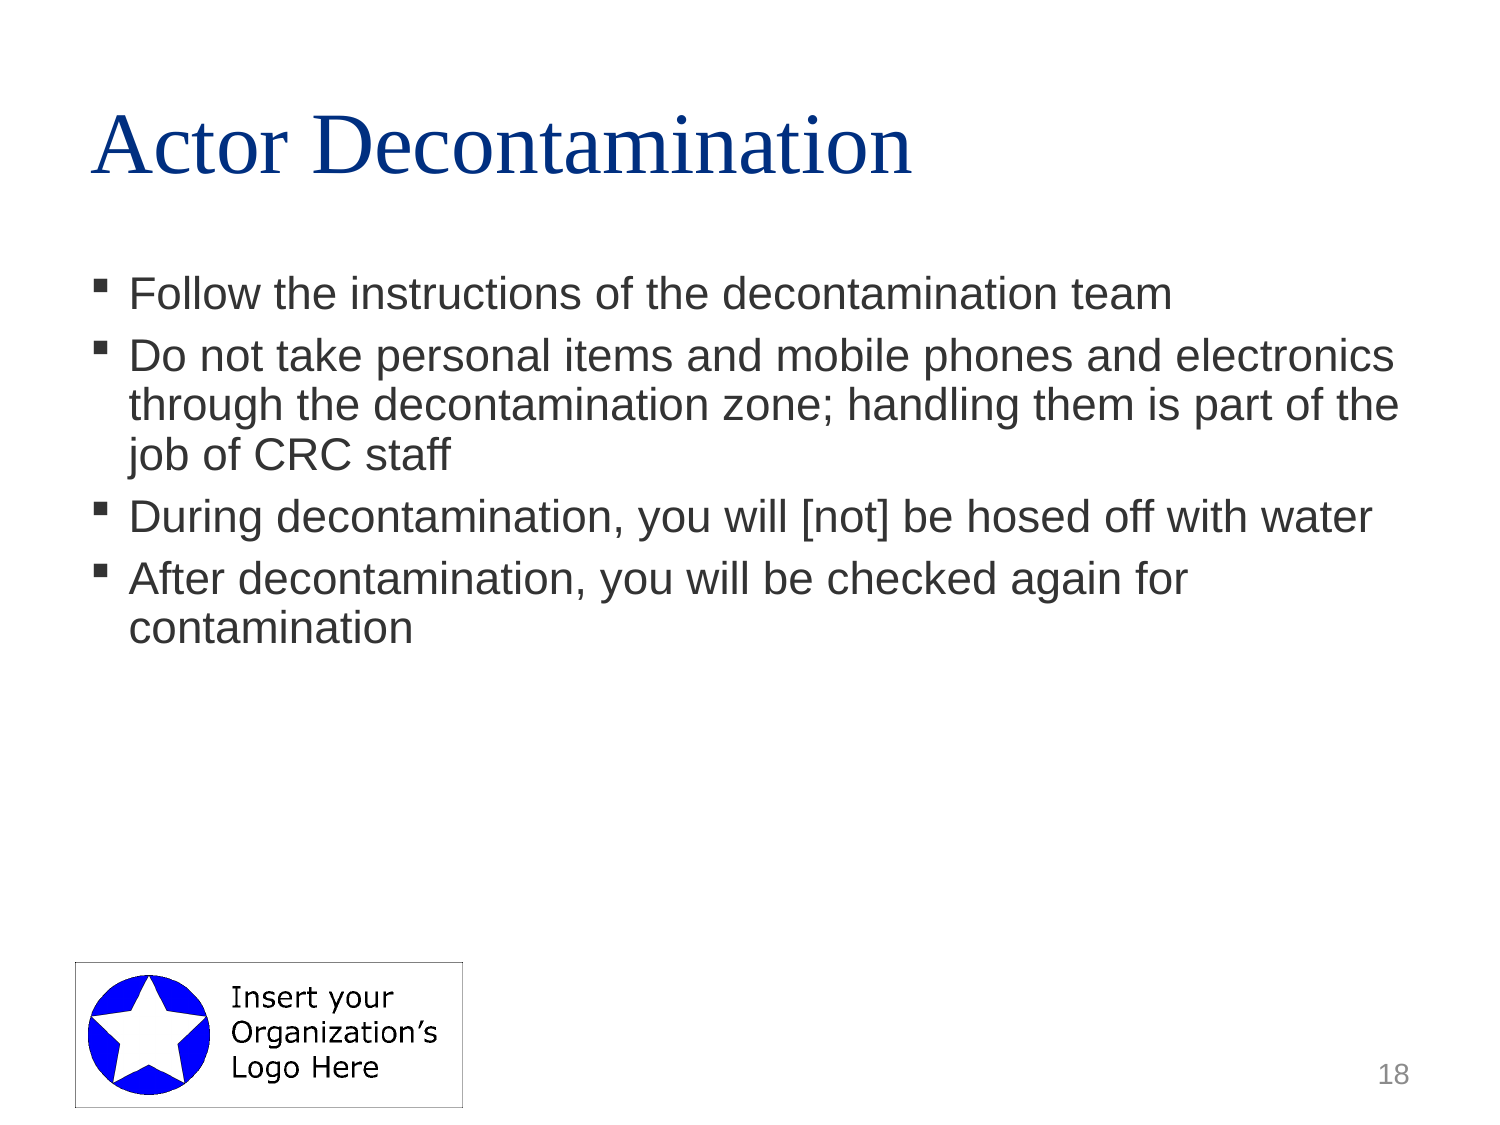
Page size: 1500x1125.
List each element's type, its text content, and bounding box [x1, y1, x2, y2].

slide_number 18 [1074, 1042, 1425, 1103]
list Follow the instructions of the decontamination team Do not take personal items and mobile phones and electronics through the decontamination zone; handling them is part of the job of CRC staff During decontamination, you will [not] be hosed off with water After decontamination, you will be checked again for contamination [75, 262, 1425, 1005]
picture [75, 1005, 463, 1108]
title Actor Decontamination [75, 45, 1425, 233]
